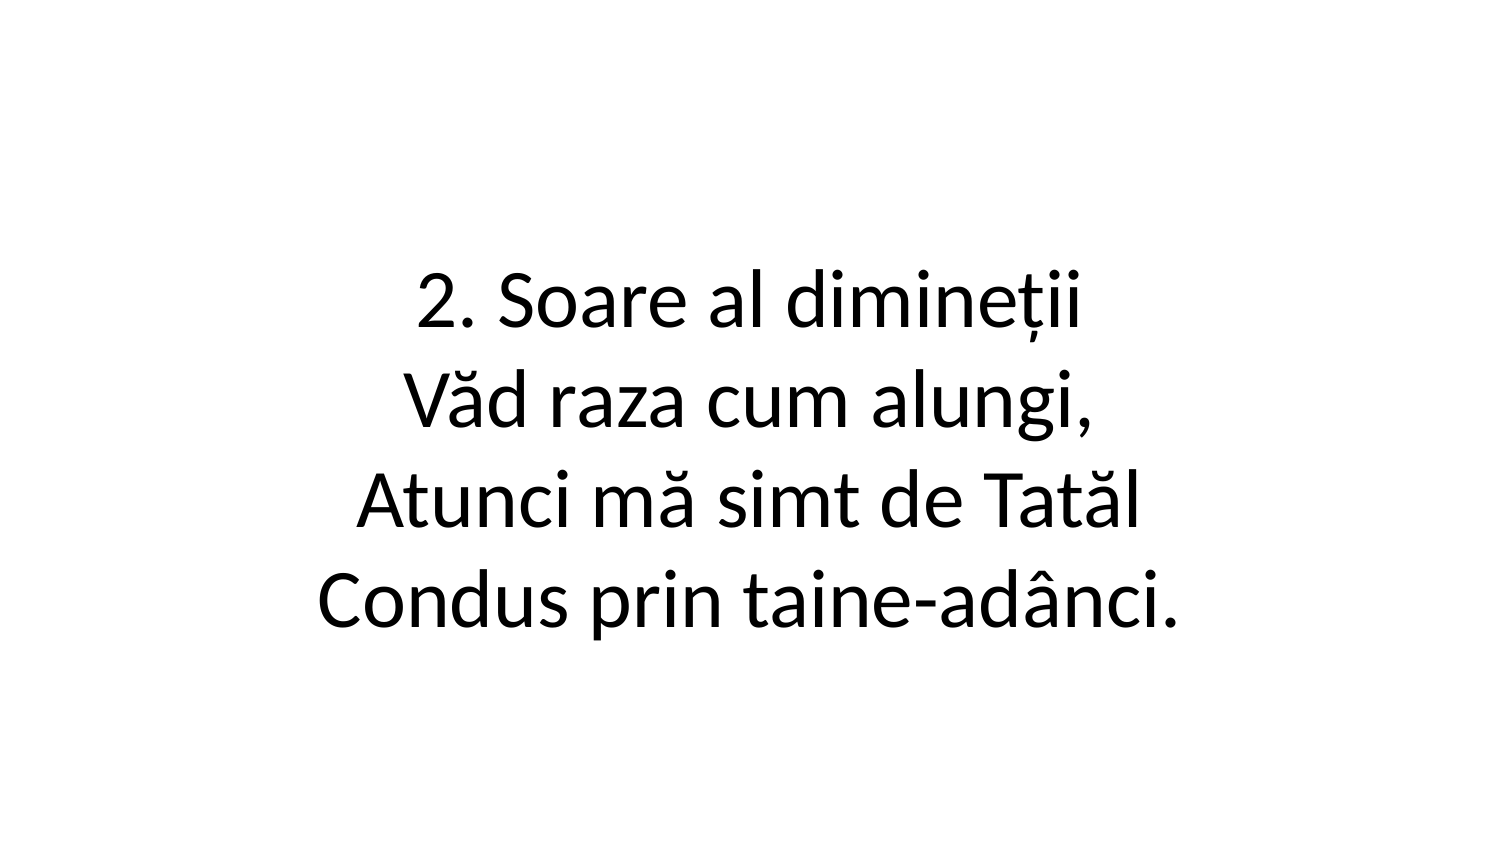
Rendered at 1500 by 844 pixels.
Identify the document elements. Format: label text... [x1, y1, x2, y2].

text_box 2. Soare al dimineții Văd raza cum alungi, Atunci mă simt de Tatăl Condus prin taine-adânci. [302, 192, 1198, 652]
